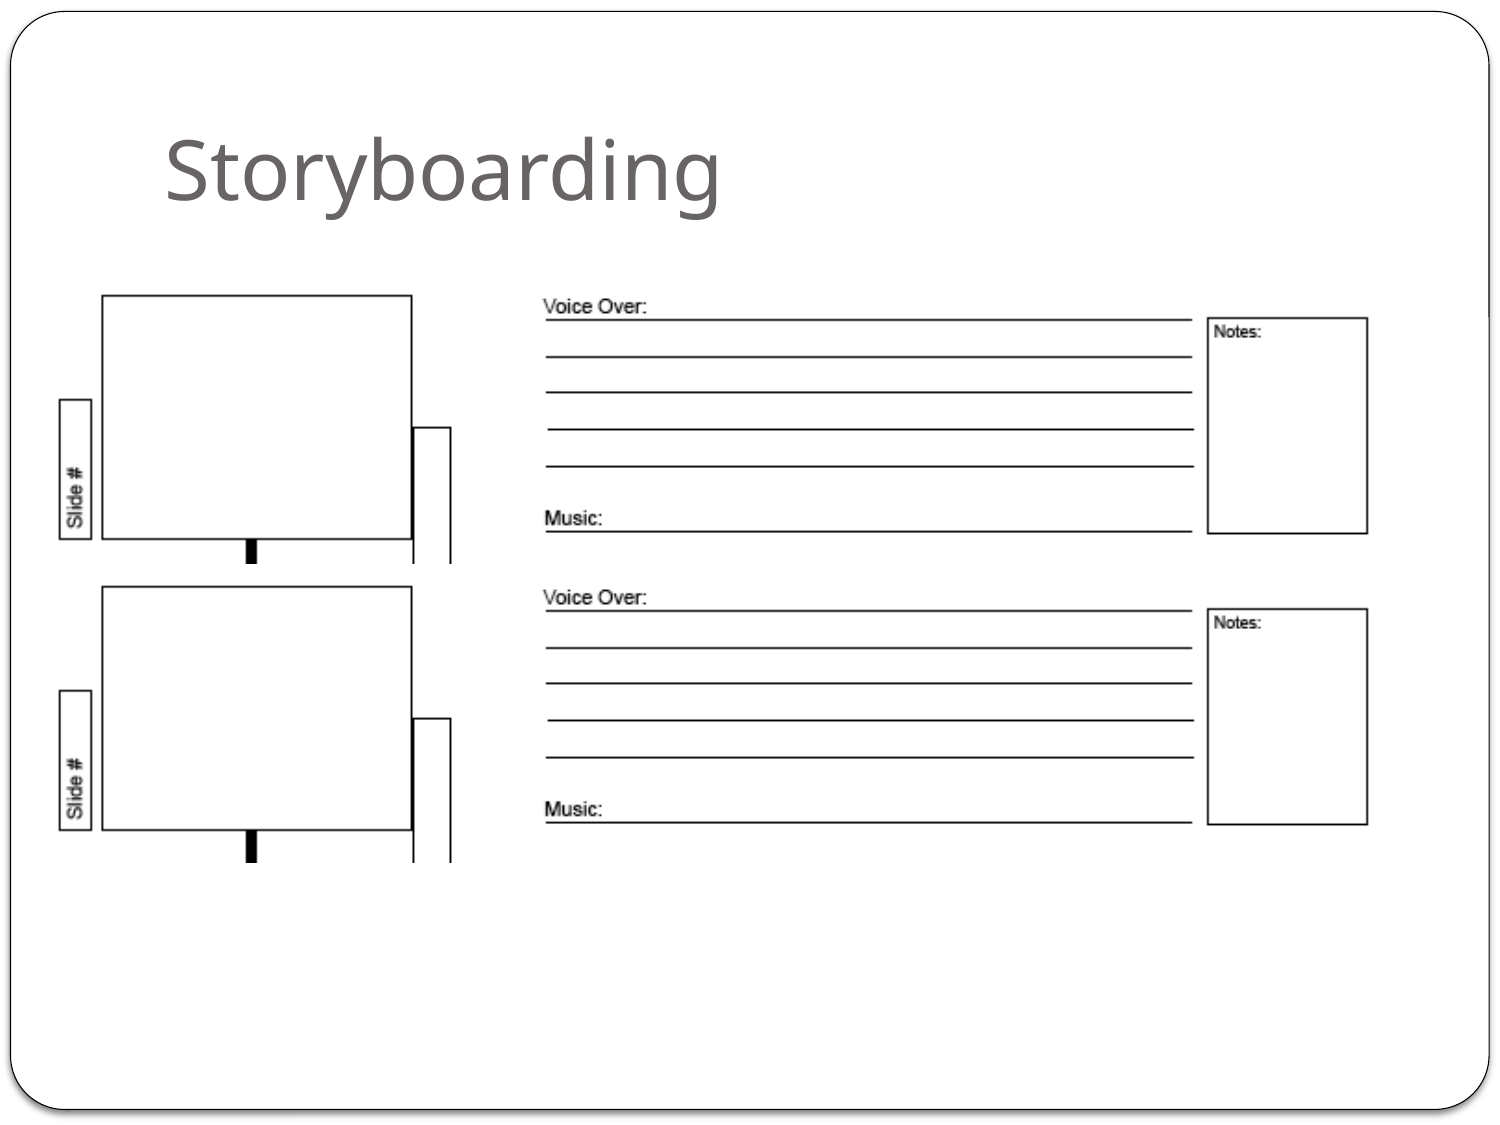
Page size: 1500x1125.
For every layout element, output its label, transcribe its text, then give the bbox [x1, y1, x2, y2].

title Storyboarding [150, 45, 1425, 233]
picture [37, 273, 1451, 863]
